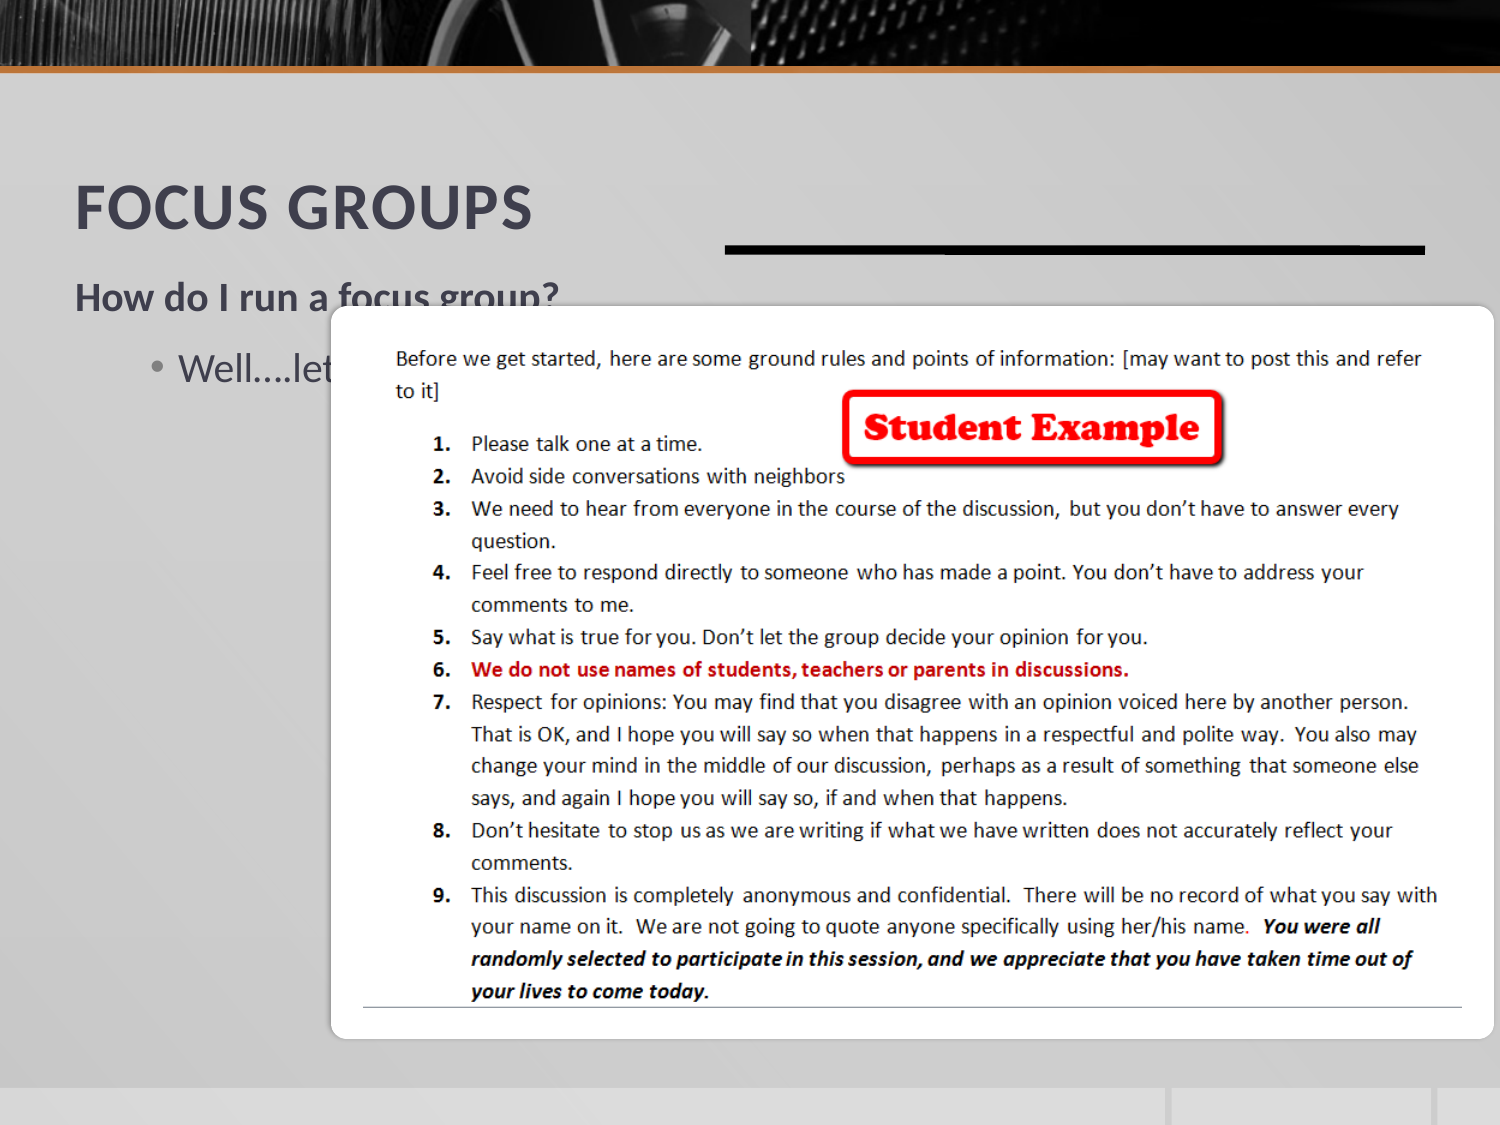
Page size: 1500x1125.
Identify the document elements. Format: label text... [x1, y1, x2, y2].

list How do I run a focus group? Well….let’s see! [75, 237, 750, 913]
title FOCUS GROUPS [75, 99, 1425, 250]
picture [0, 0, 1500, 66]
picture [362, 337, 1463, 1009]
